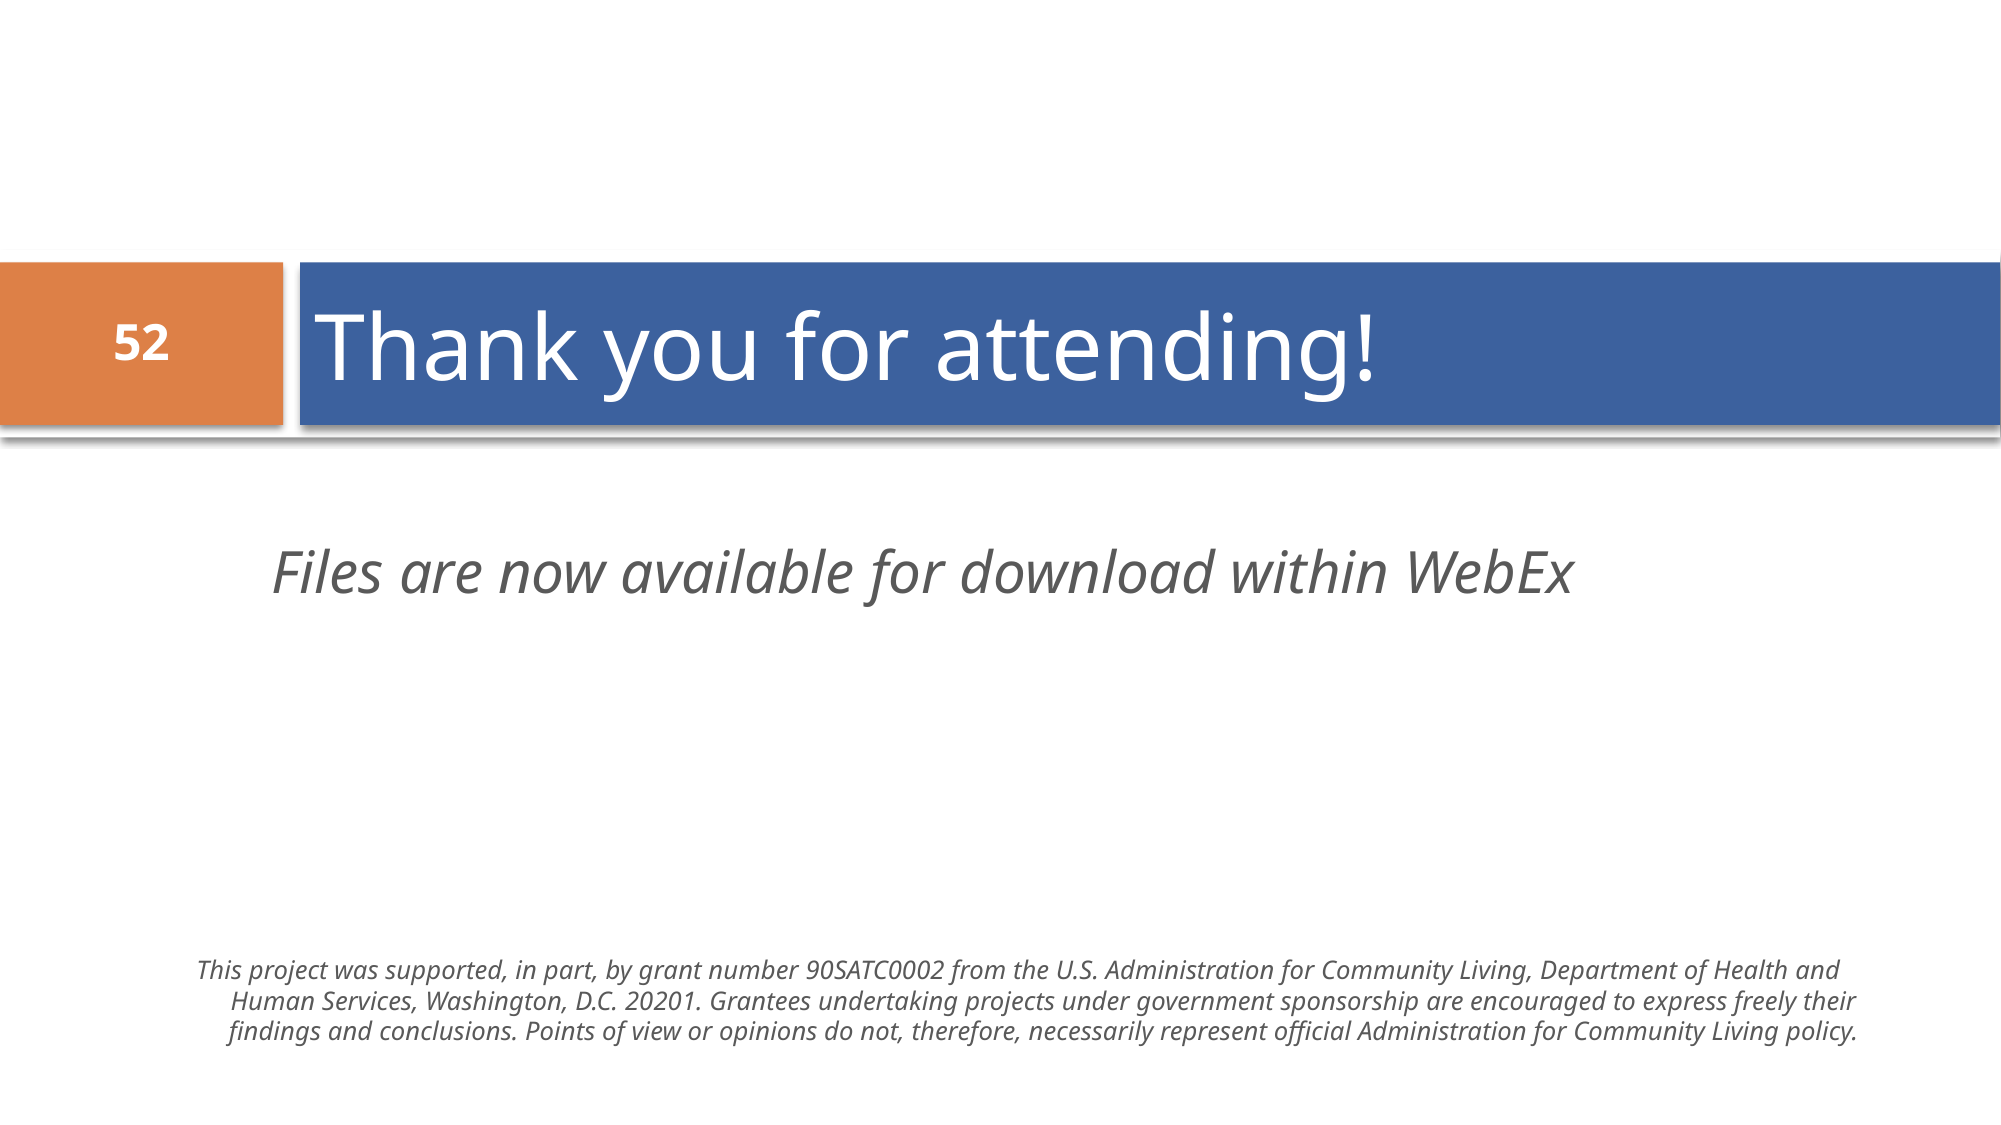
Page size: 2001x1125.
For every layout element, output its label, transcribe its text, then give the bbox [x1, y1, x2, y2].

text_box Files are now available for download within WebEx [146, 527, 1700, 717]
slide_number 52 [0, 287, 284, 403]
list This project was supported, in part, by grant number 90SATC0002 from the U.S. Administration for Community Living, Department of Health and Human Services, Washington, D.C. 20201. Grantees undertaking projects under government sponsorship are encouraged to express freely their findings and conclusions. Points of view or opinions do not, therefore, necessarily represent official Administration for Community Living policy. [146, 946, 1893, 1076]
title Thank you for attending! [300, 262, 1967, 425]
